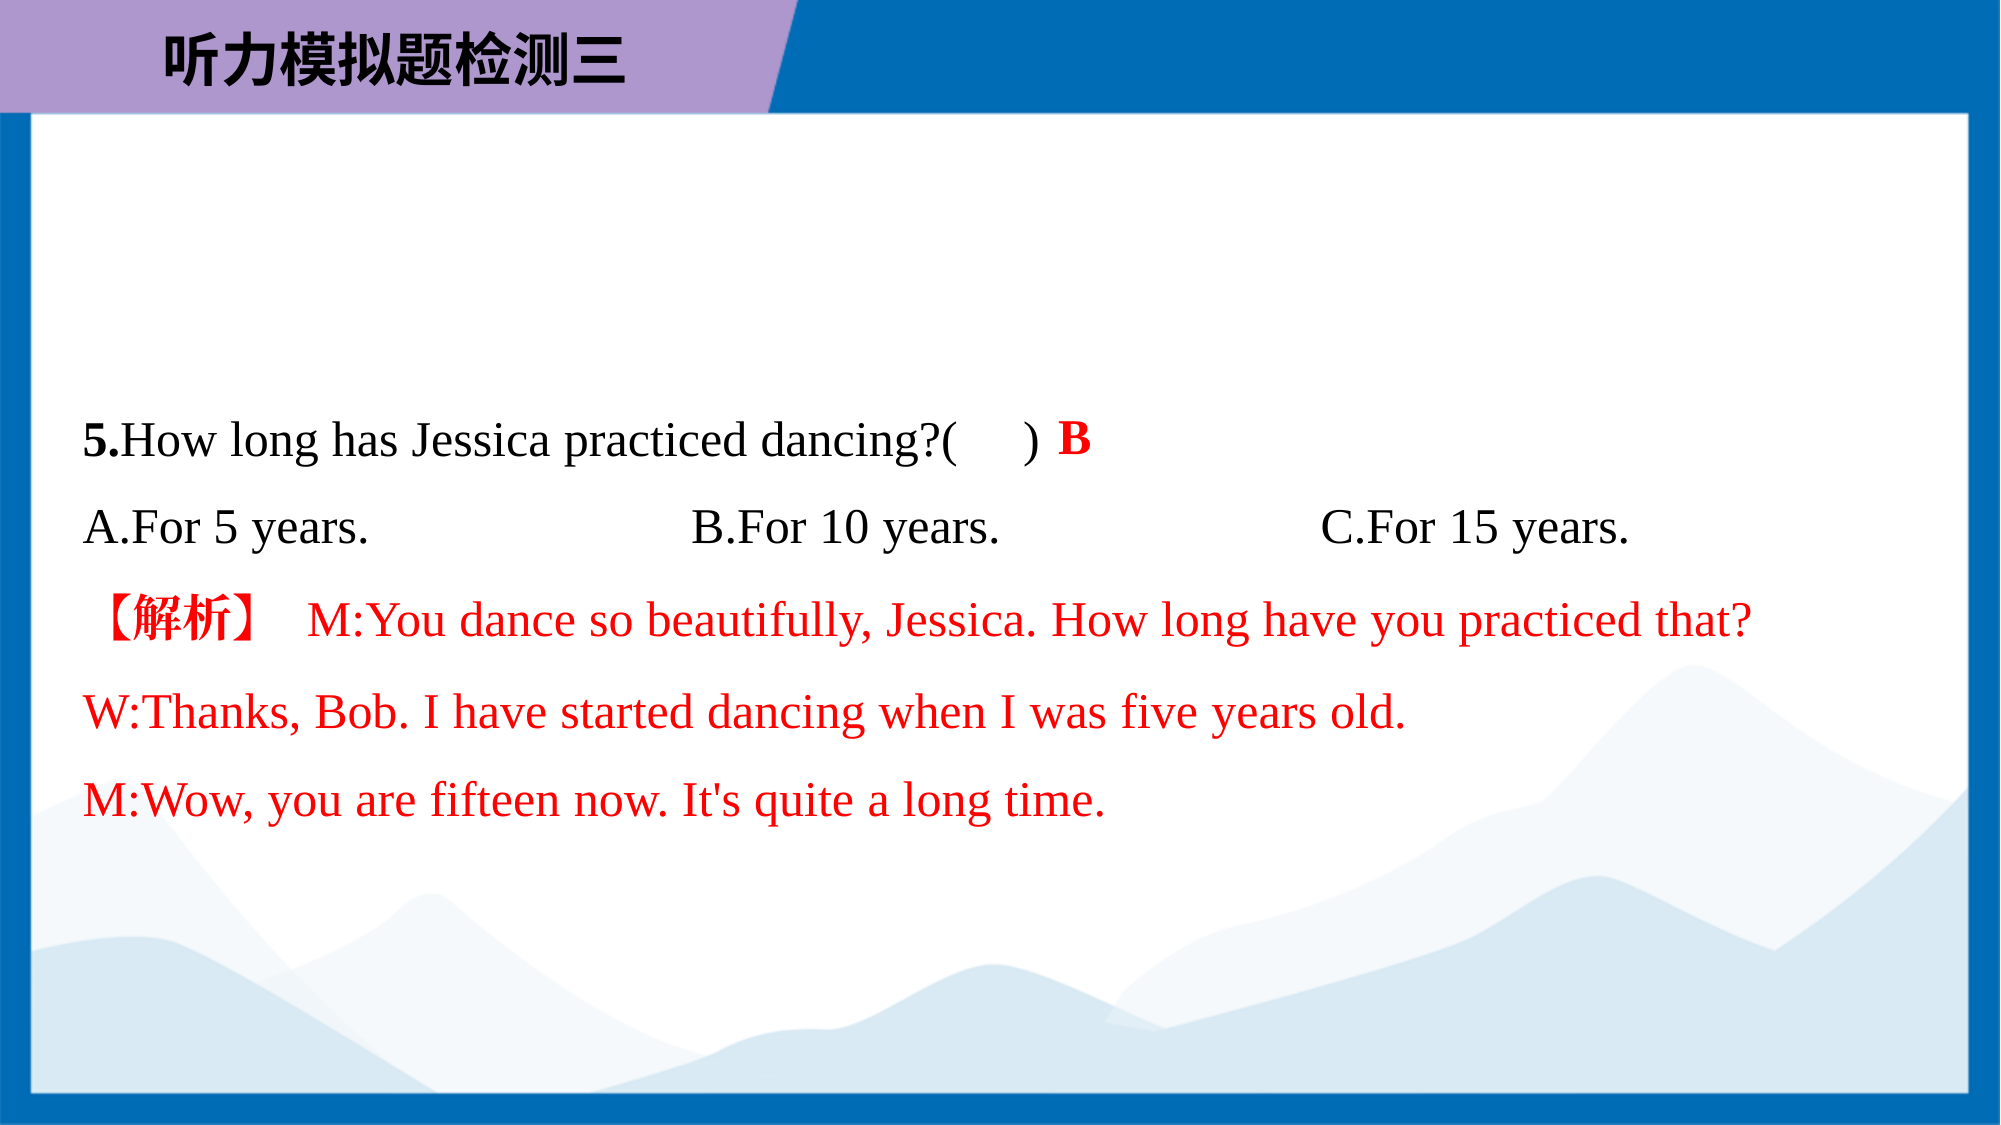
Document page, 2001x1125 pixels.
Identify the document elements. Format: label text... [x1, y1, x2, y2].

text_box A.For 5 years. B.For 10 years. C.For 15 years. [82, 466, 1917, 545]
text_box B [1039, 377, 1110, 456]
picture [0, 0, 2000, 1125]
text_box 【解析】 M:You dance so beautifully, Jessica. How long have you practiced that? W:Thanks, Bob. I have started dancing when I was five years old. M:Wow, you are fifteen now. It's quite a long time. [82, 555, 1917, 817]
text_box 5.How long has Jessica practiced dancing?( ) [82, 378, 1917, 457]
